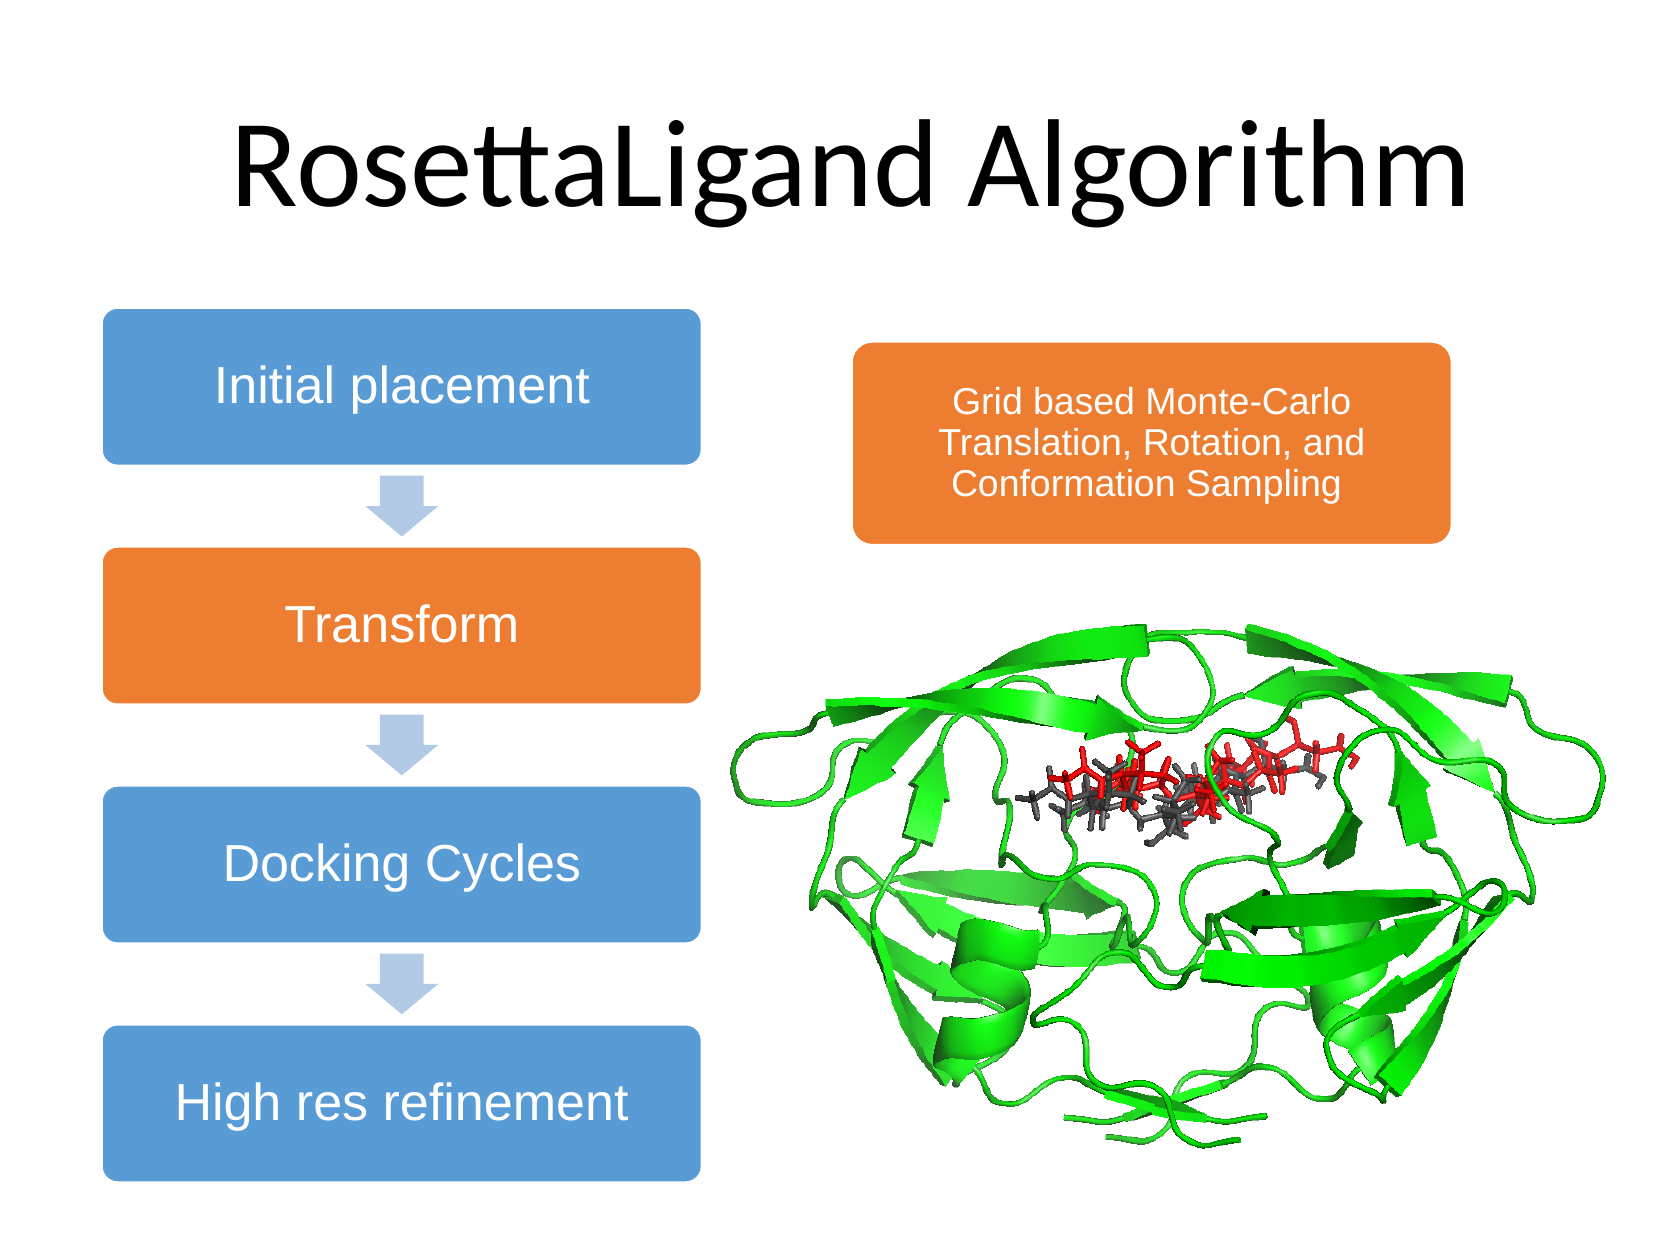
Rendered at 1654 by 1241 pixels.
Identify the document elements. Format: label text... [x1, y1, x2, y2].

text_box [851, 341, 1452, 546]
text_box RosettaLigand Algorithm [107, 69, 1596, 263]
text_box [101, 307, 702, 1183]
picture [722, 601, 1612, 1158]
